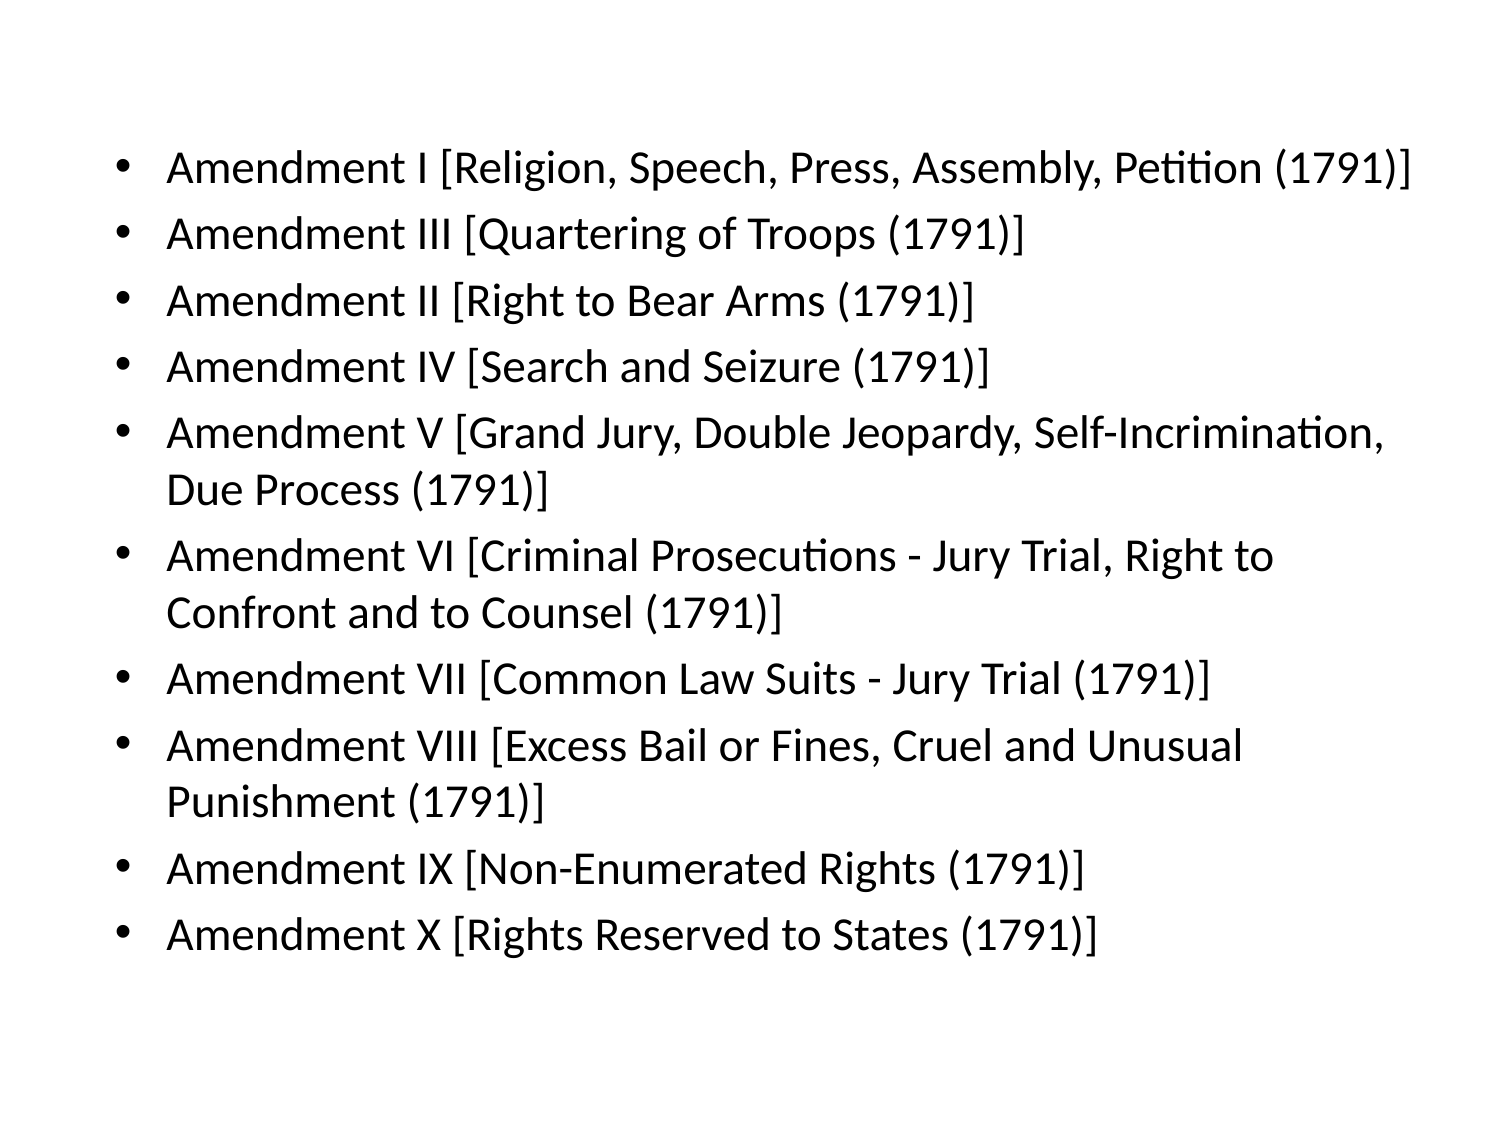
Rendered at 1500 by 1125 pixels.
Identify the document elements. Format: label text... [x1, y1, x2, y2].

list Amendment I [Religion, Speech, Press, Assembly, Petition (1791)] Amendment III [Quartering of Troops (1791)] Amendment II [Right to Bear Arms (1791)] Amendment IV [Search and Seizure (1791)] Amendment V [Grand Jury, Double Jeopardy, Self-Incrimination, Due Process (1791)] Amendment VI [Criminal Prosecutions - Jury Trial, Right to Confront and to Counsel (1791)] Amendment VII [Common Law Suits - Jury Trial (1791)] Amendment VIII [Excess Bail or Fines, Cruel and Unusual Punishment (1791)] Amendment IX [Non-Enumerated Rights (1791)] Amendment X [Rights Reserved to States (1791)] [99, 62, 1450, 1023]
